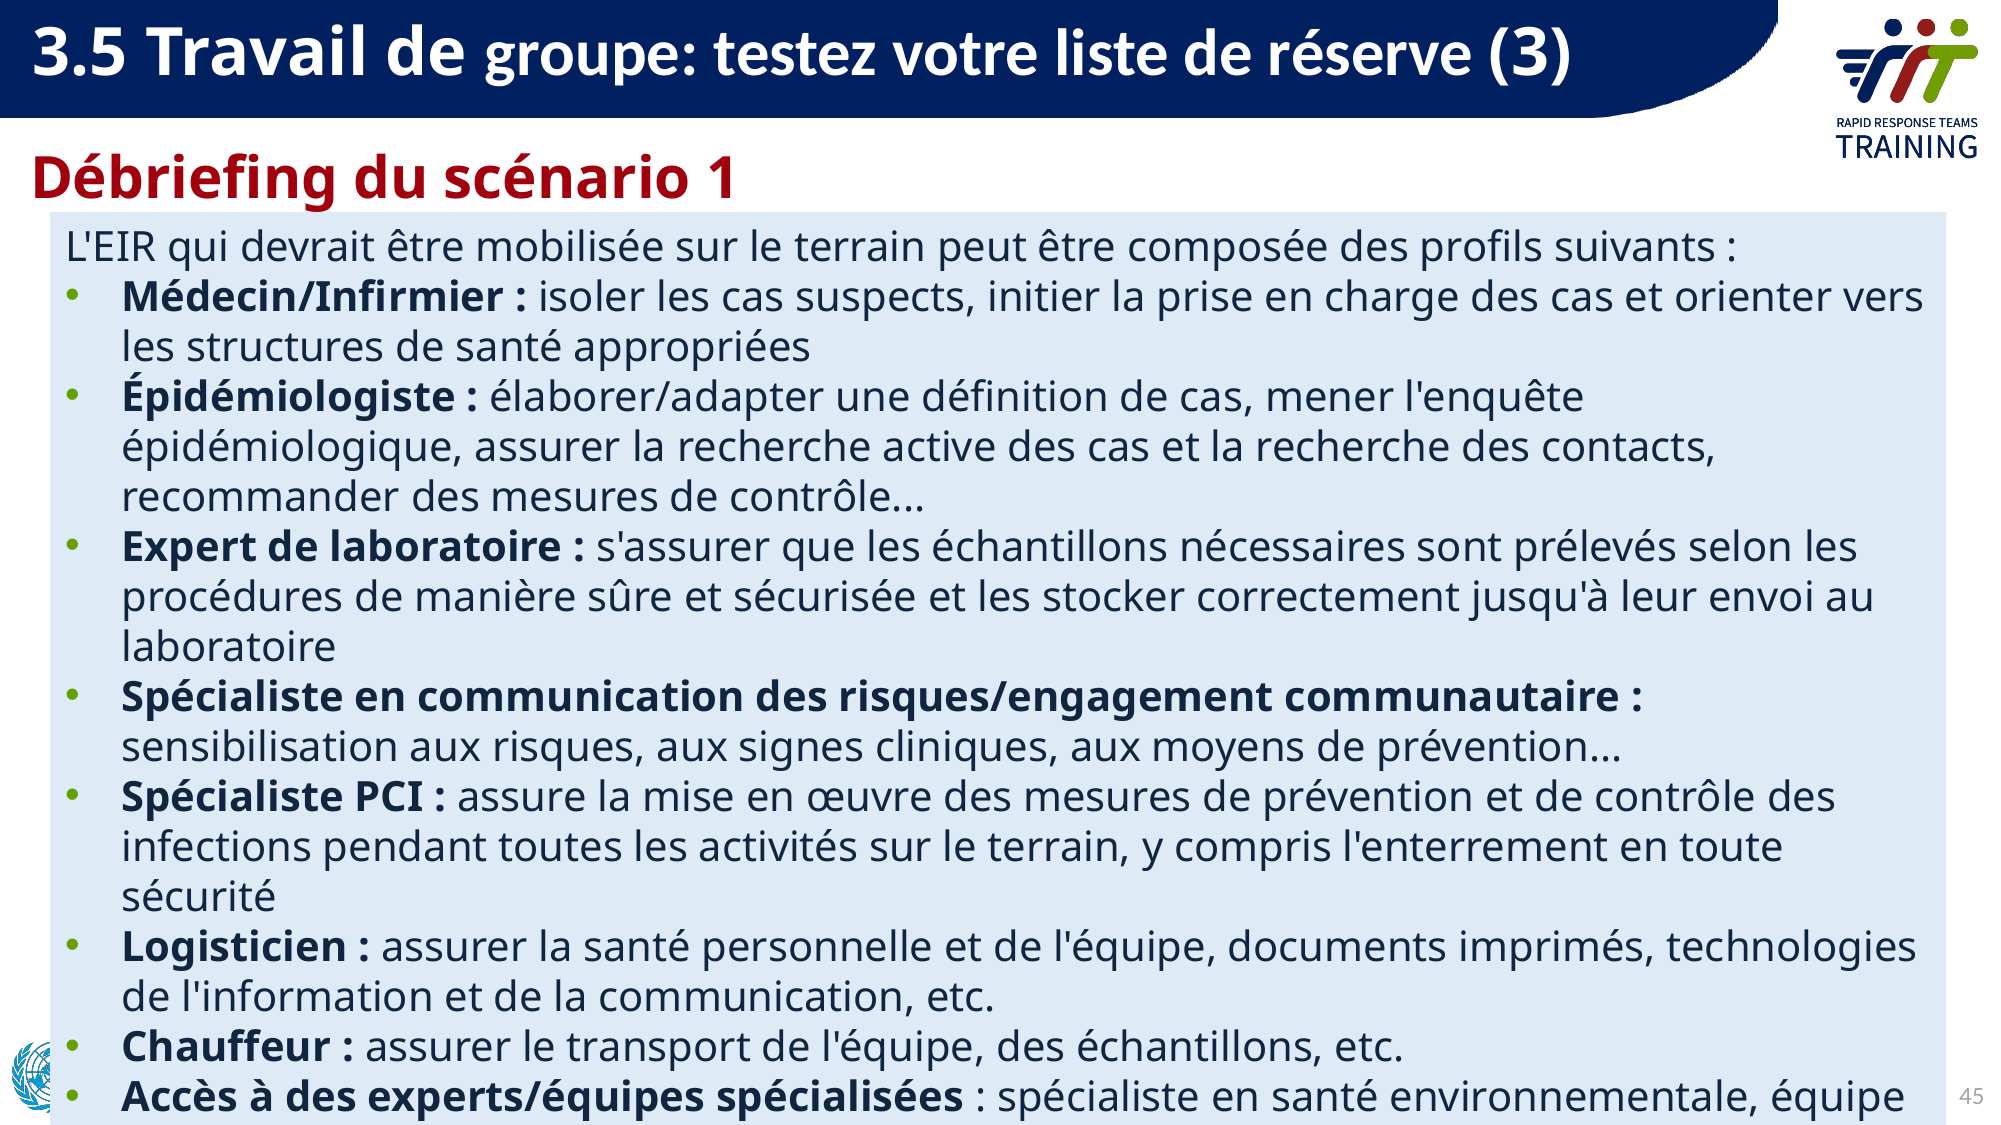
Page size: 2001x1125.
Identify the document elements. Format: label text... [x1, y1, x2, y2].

slide_number 45 [1916, 1071, 2000, 1125]
picture [38, 1044, 50, 1052]
picture [12, 1035, 50, 1068]
picture [12, 1083, 48, 1113]
picture [30, 1083, 37, 1091]
picture [1835, 19, 1978, 167]
picture [24, 1054, 36, 1087]
picture [36, 1091, 50, 1105]
picture [40, 1062, 47, 1070]
picture [34, 1054, 43, 1078]
text_box 3.5 Travail de groupe: testez votre liste de réserve (3) [17, 0, 1588, 96]
text_box L'EIR qui devrait être mobilisée sur le terrain peut être composée des profils suivants : Médecin/Infirmier : isoler les cas suspects, initier la prise en charge des cas et orienter vers les structures de santé appropriées Épidémiologiste : élaborer/adapter une définition de cas, mener l'enquête épidémiologique, assurer la recherche active des cas et la recherche des contacts, recommander des mesures de contrôle... Expert de laboratoire : s'assurer que les échantillons nécessaires sont prélevés selon les procédures de manière sûre et sécurisée et les stocker correctement jusqu'à leur envoi au laboratoire Spécialiste en communication des risques/engagement communautaire : sensibilisation aux risques, aux signes cliniques, aux moyens de prévention... Spécialiste PCI : assure la mise en œuvre des mesures de prévention et de contrôle des infections pendant toutes les activités sur le terrain, y compris l'enterrement en toute sécurité Logisticien : assurer la santé personnelle et de l'équipe, documents imprimés, technologies de l'information et de la communication, etc. Chauffeur : assurer le transport de l'équipe, des échantillons, etc. Accès à des experts/équipes spécialisées : spécialiste en santé environnementale, équipe d'enterrement, expert en soutien psychosocial, expert en médias, etc. [50, 211, 1947, 1125]
text_box Débriefing du scénario 1 [22, 127, 1780, 233]
picture [22, 1062, 26, 1077]
picture [0, 0, 1778, 118]
